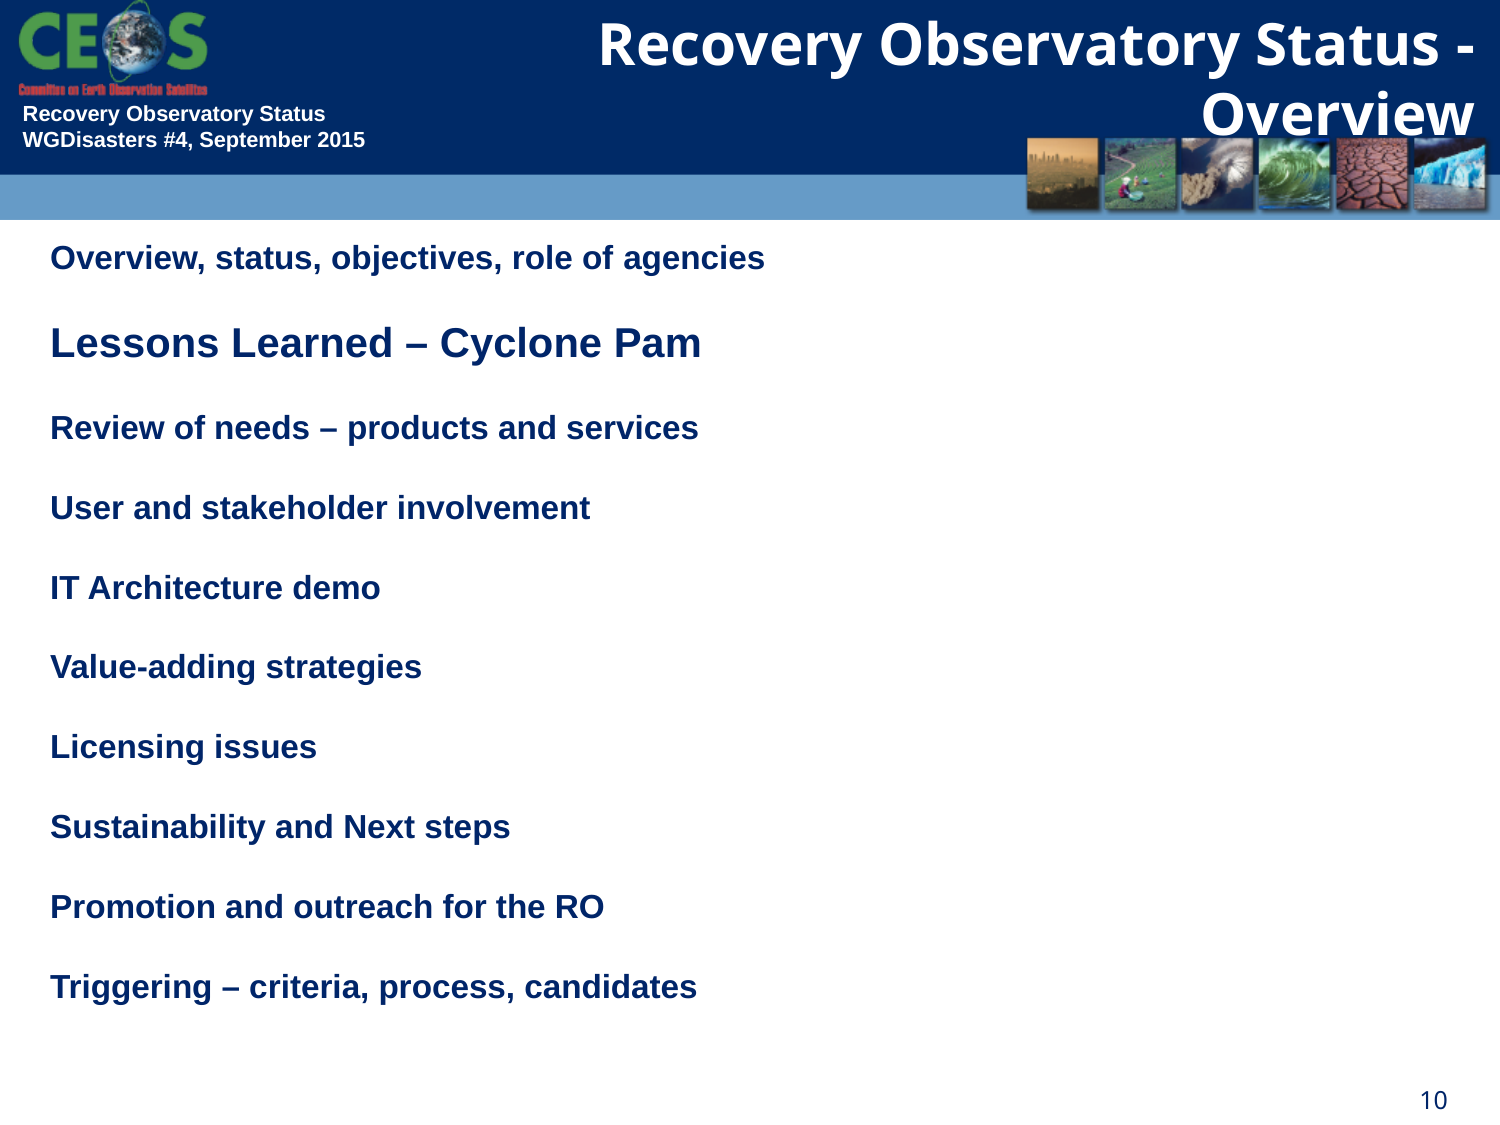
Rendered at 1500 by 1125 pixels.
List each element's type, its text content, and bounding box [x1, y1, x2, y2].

text_box Overview, status, objectives, role of agencies Lessons Learned – Cyclone Pam Review of needs – products and services User and stakeholder involvement IT Architecture demo Value-adding strategies Licensing issues Sustainability and Next steps Promotion and outreach for the RO Triggering – criteria, process, candidates [35, 228, 1448, 1013]
slide_number 10 [1194, 1077, 1463, 1112]
picture [0, 0, 1500, 220]
text_box Recovery Observatory Status - Overview [336, 16, 1491, 138]
